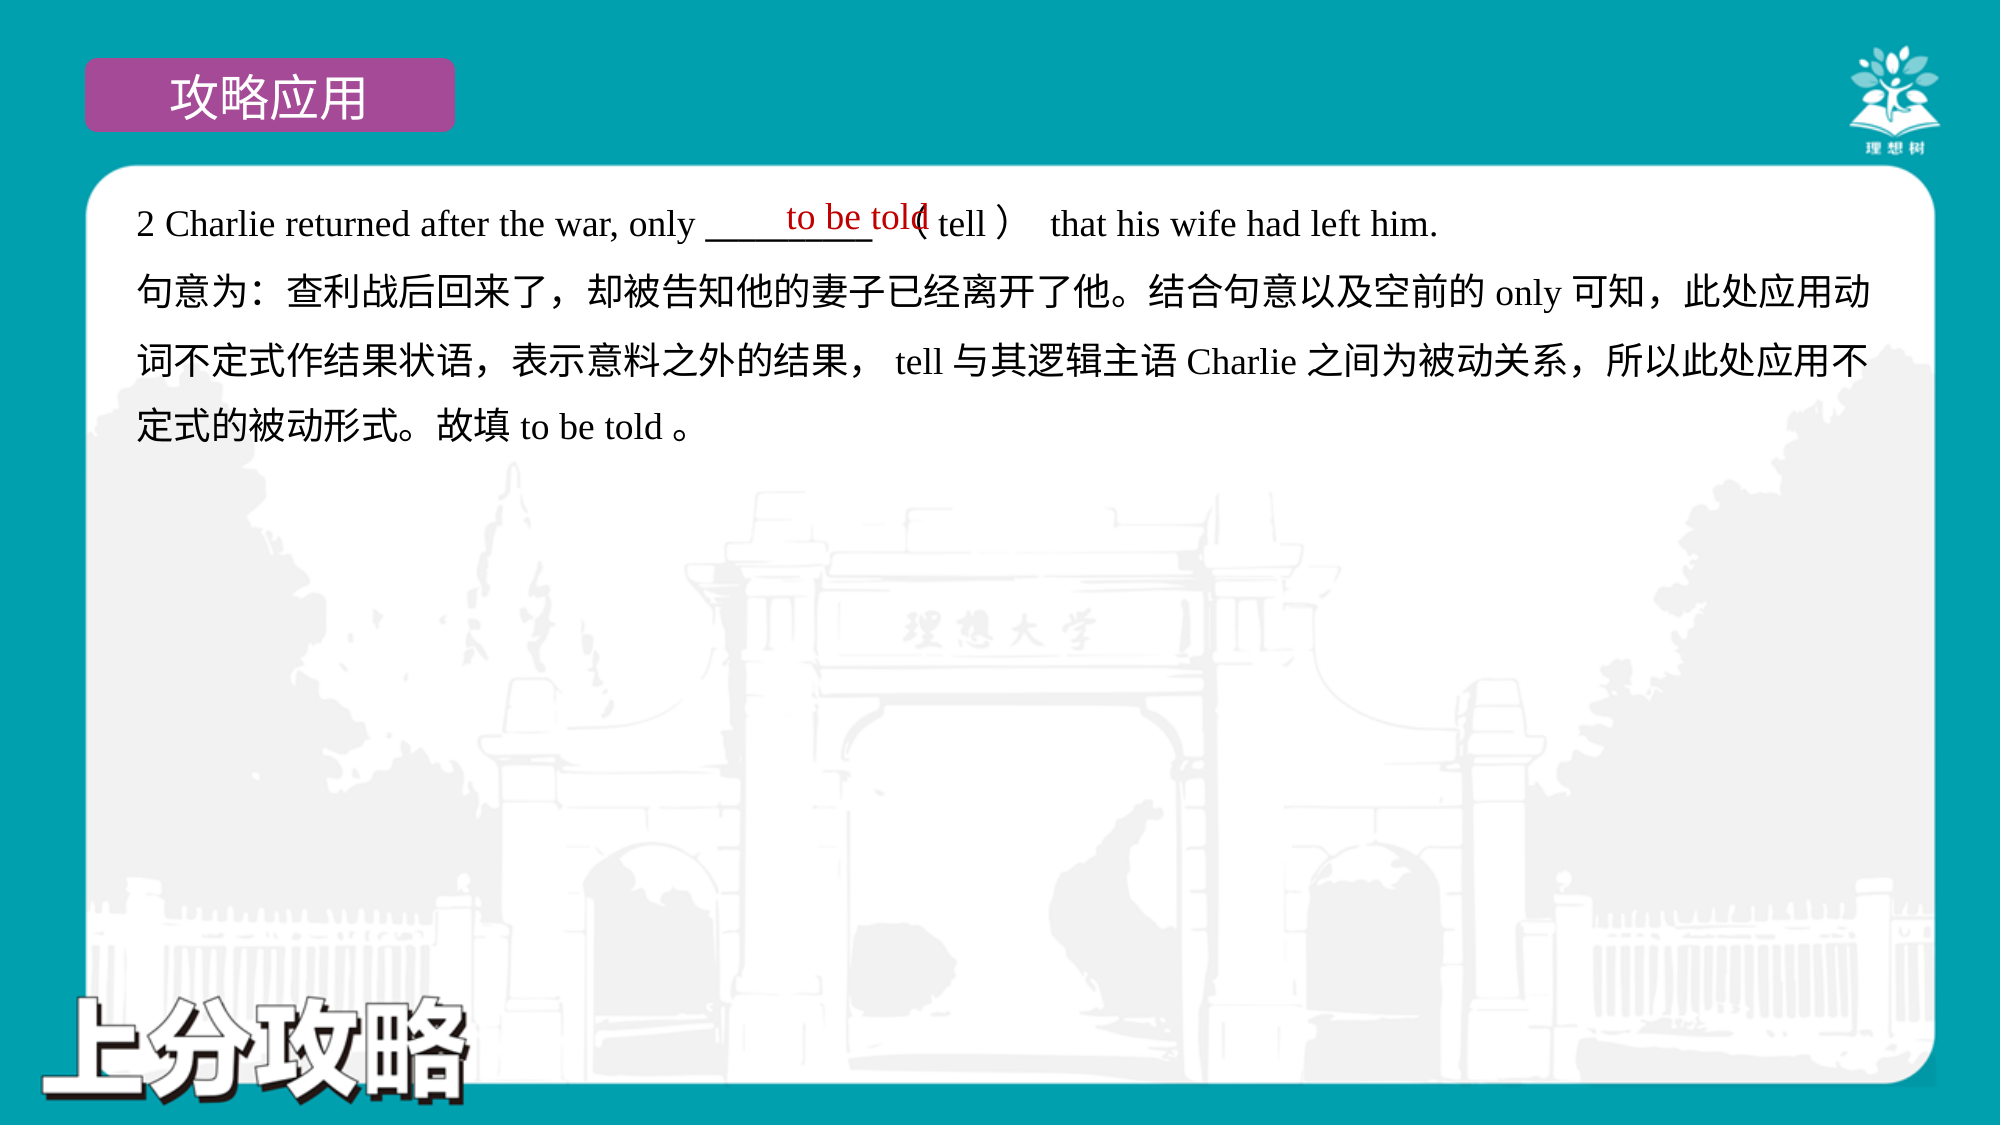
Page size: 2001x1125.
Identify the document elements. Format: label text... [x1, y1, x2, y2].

text_box 2 Charlie returned after the war, only __________ （tell） that his wife had left him. [136, 176, 1865, 237]
text_box to be told [764, 170, 952, 230]
picture [0, 0, 2000, 1125]
text_box 句意为：查利战后回来了，却被告知他的妻子已经离开了他。结合句意以及空前的only可知，此处应用动 词不定式作结果状语，表示意料之外的结果，tell与其逻辑主语Charlie之间为被动关系，所以此处应用不 定式的被动形式。故填to be told。 [136, 244, 1865, 440]
